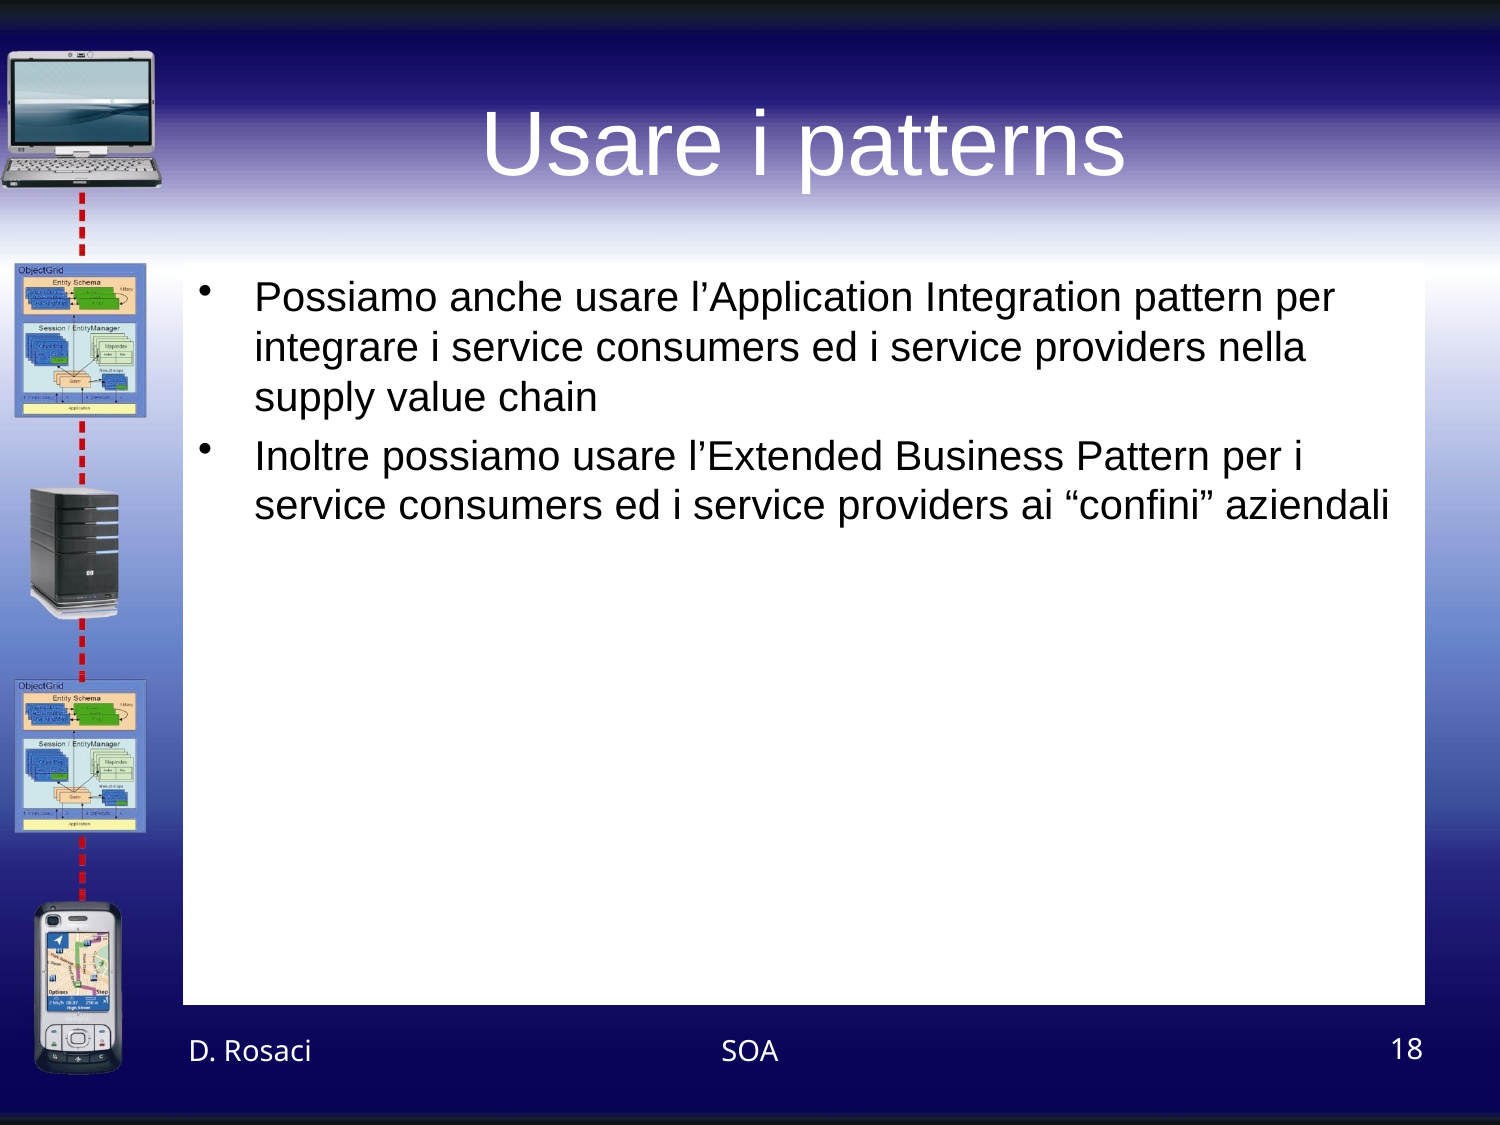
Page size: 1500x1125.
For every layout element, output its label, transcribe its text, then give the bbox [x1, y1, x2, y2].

title Usare i patterns [182, 44, 1426, 233]
list Possiamo anche usare l’Application Integration pattern per integrare i service consumers ed i service providers nella supply value chain Inoltre possiamo usare l’Extended Business Pattern per i service consumers ed i service providers ai “confini” aziendali [182, 262, 1426, 1006]
picture [0, 0, 1500, 1125]
slide_number D. Rosaci [74, 1024, 426, 1103]
footer SOA [512, 1024, 988, 1103]
